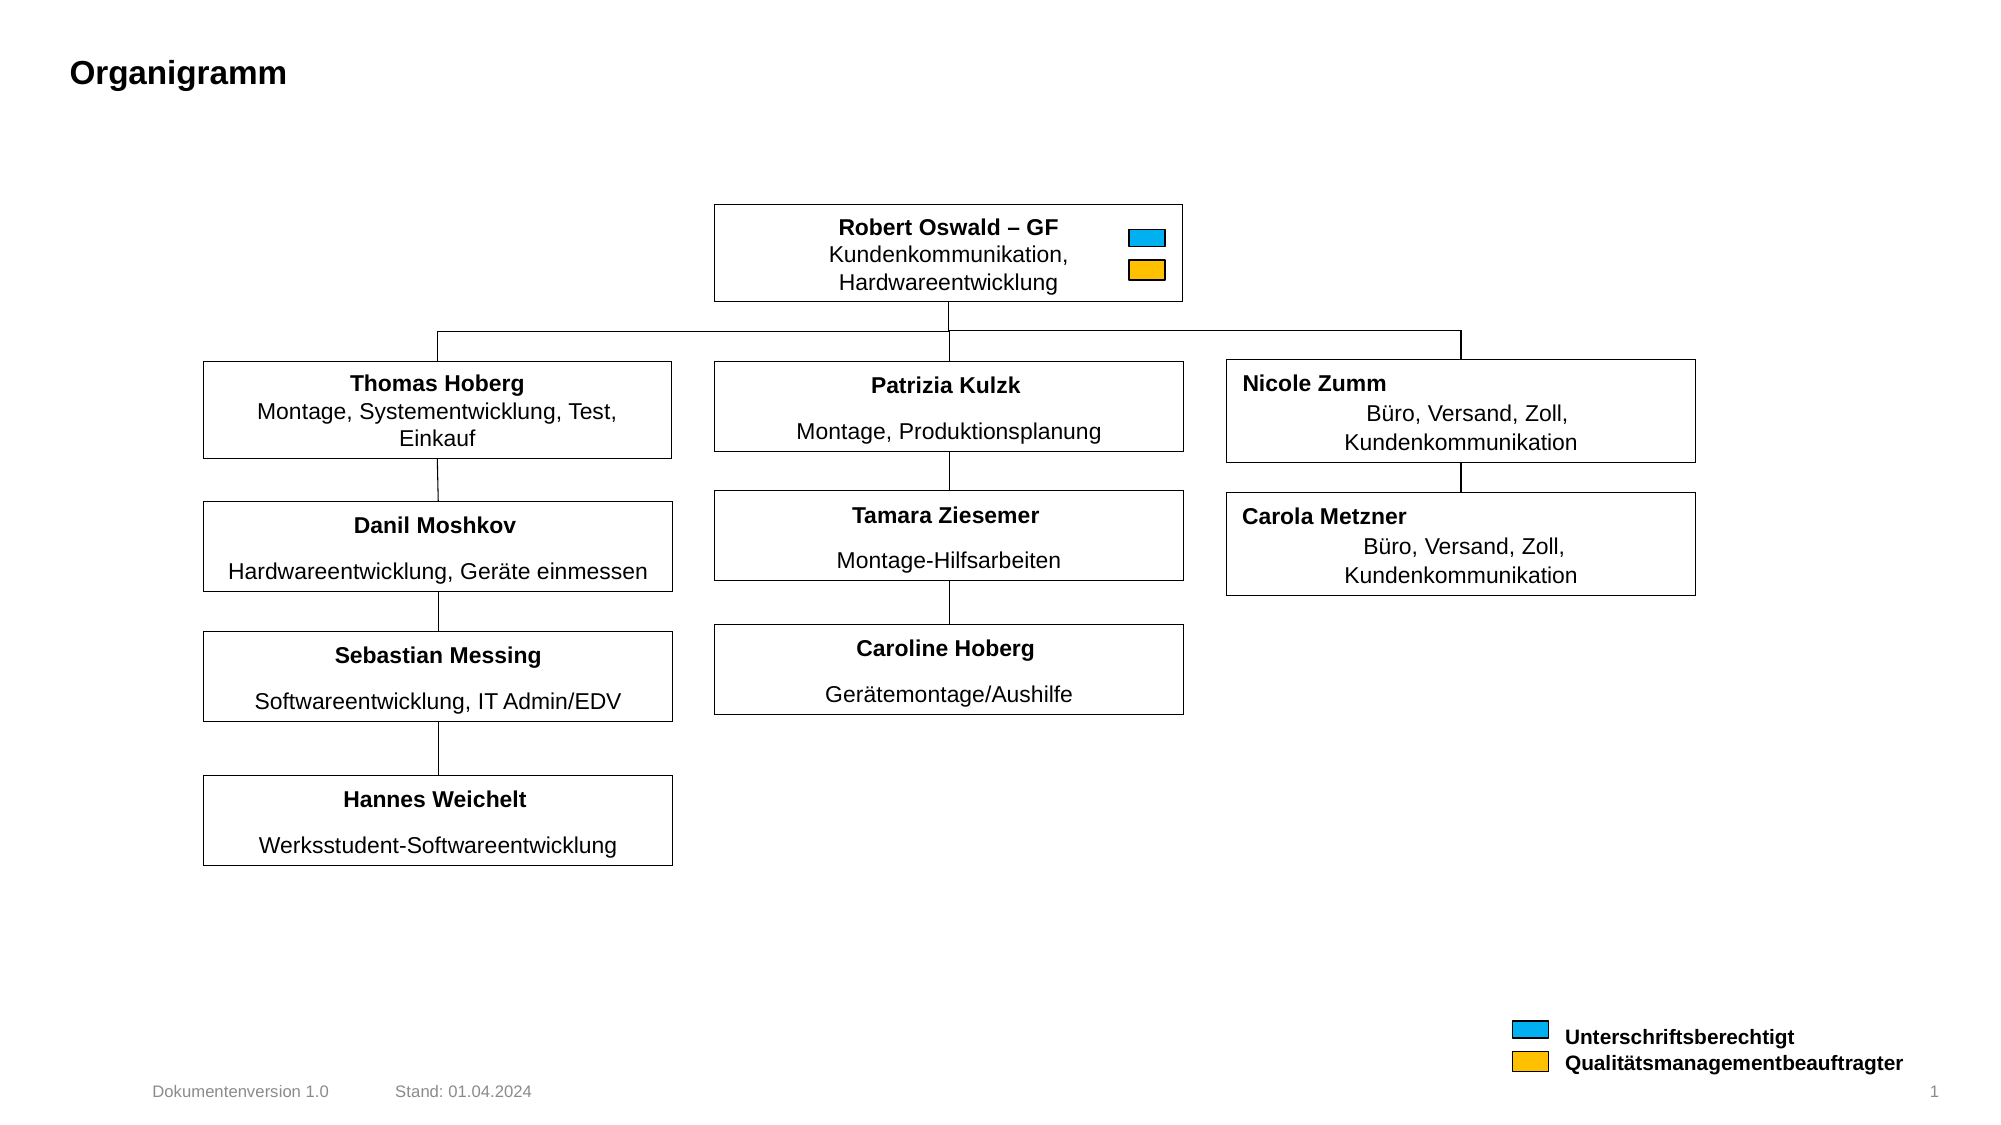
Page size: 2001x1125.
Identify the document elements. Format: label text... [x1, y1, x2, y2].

text_box Organigramm [54, 43, 352, 139]
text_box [1512, 1016, 2000, 1083]
footer Dokumentenversion 1.0 Stand: 01.04.2024 [137, 1061, 1811, 1122]
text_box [203, 204, 1696, 865]
slide_number 1 [1811, 1083, 1955, 1122]
